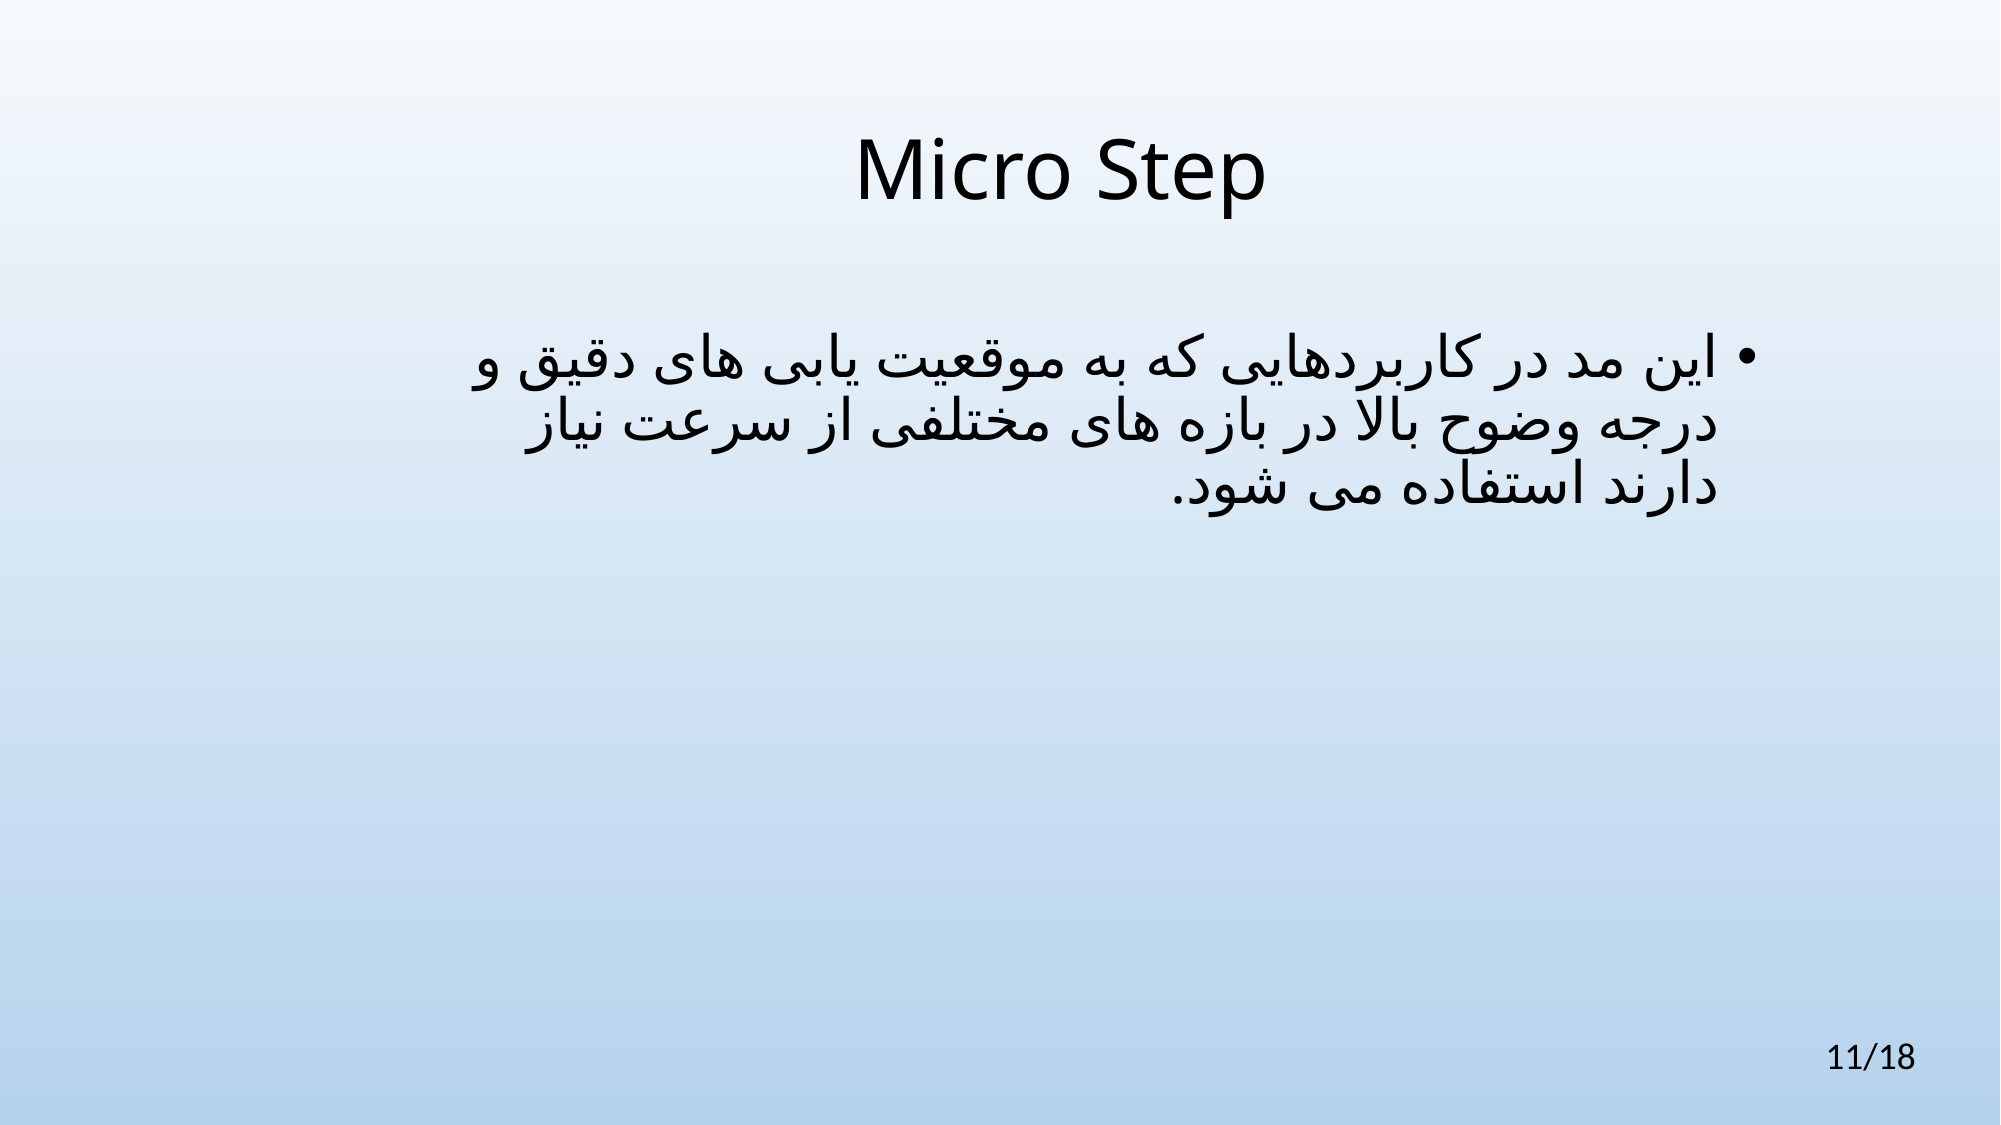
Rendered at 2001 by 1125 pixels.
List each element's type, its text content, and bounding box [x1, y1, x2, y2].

text_box Micro Step [422, 120, 1701, 223]
text_box این مد در کاربردهایی که به موقعیت یابی های دقیق و درجه وضوح بالا در بازه های مختلفی از سرعت نیاز دارند استفاده می شود. [422, 320, 1773, 1125]
text_box 11/18 [1810, 1024, 2000, 1085]
